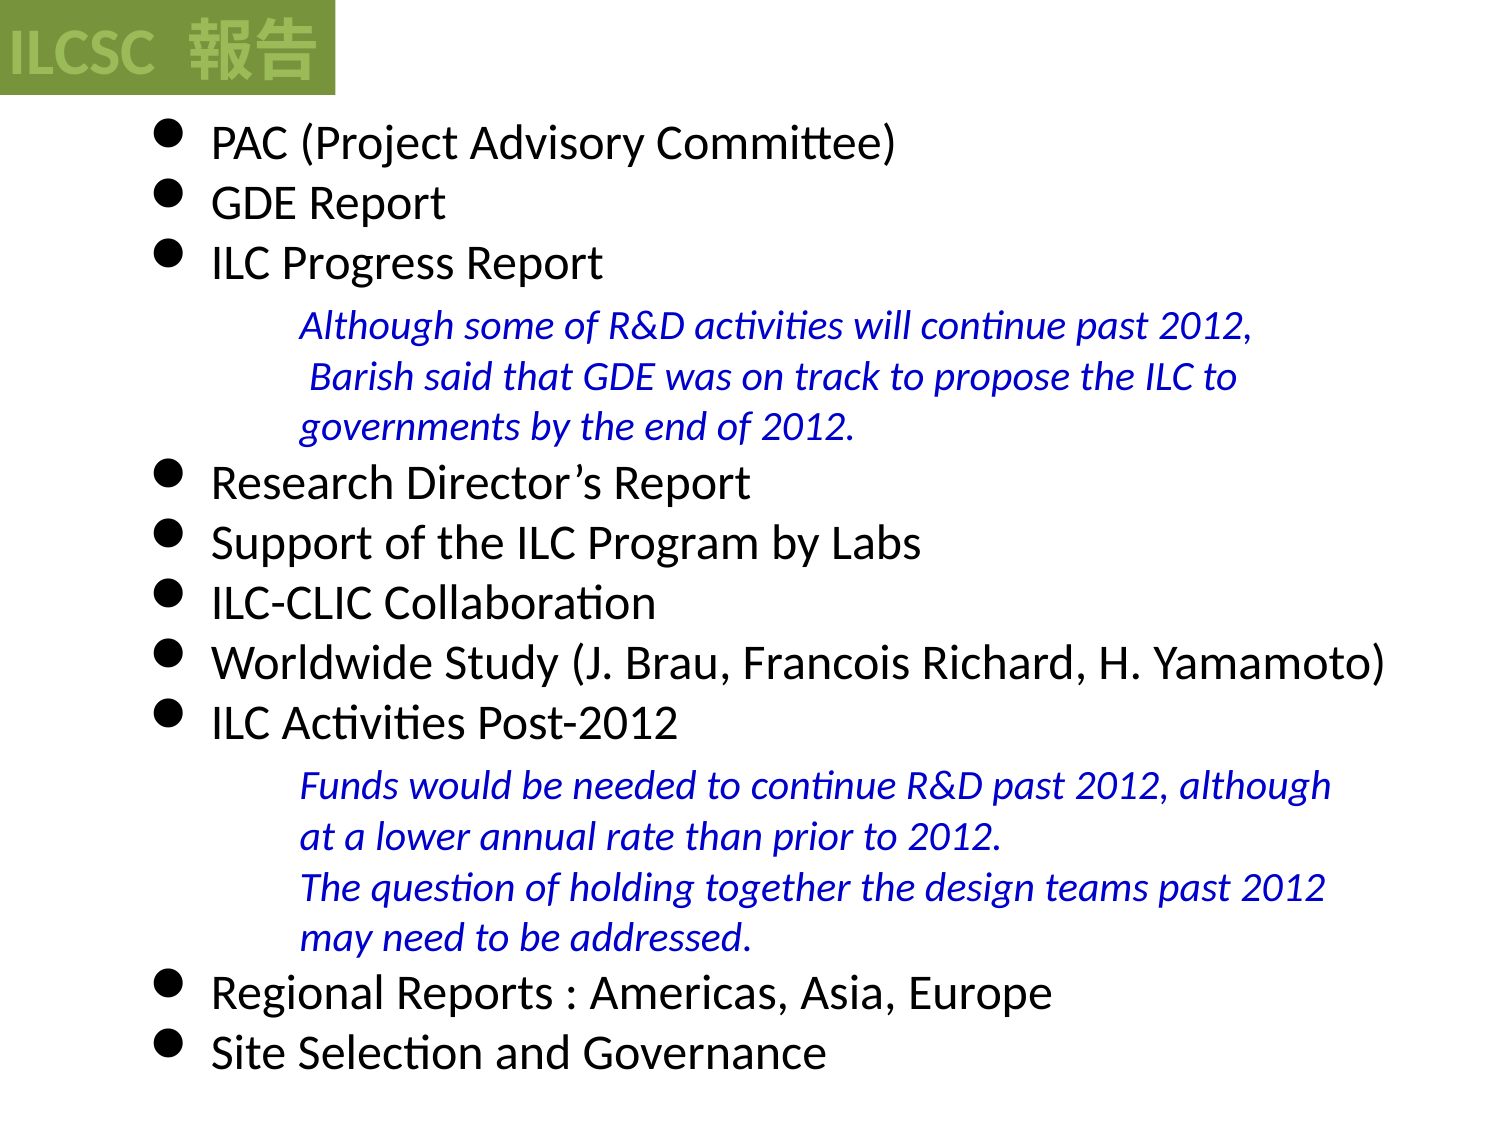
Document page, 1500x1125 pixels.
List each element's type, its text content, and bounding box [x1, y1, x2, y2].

text_box PAC (Project Advisory Committee) GDE Report ILC Progress Report Although some of R&D activities will continue past 2012, Barish said that GDE was on track to propose the ILC to governments by the end of 2012. Research Director’s Report Support of the ILC Program by Labs ILC-CLIC Collaboration Worldwide Study (J. Brau, Francois Richard, H. Yamamoto) ILC Activities Post-2012 Funds would be needed to continue R&D past 2012, although at a lower annual rate than prior to 2012. The question of holding together the design teams past 2012 may need to be addressed. Regional Reports : Americas, Asia, Europe Site Selection and Governance [134, 101, 1402, 1087]
text_box ILCSC 報告 [0, 0, 336, 95]
